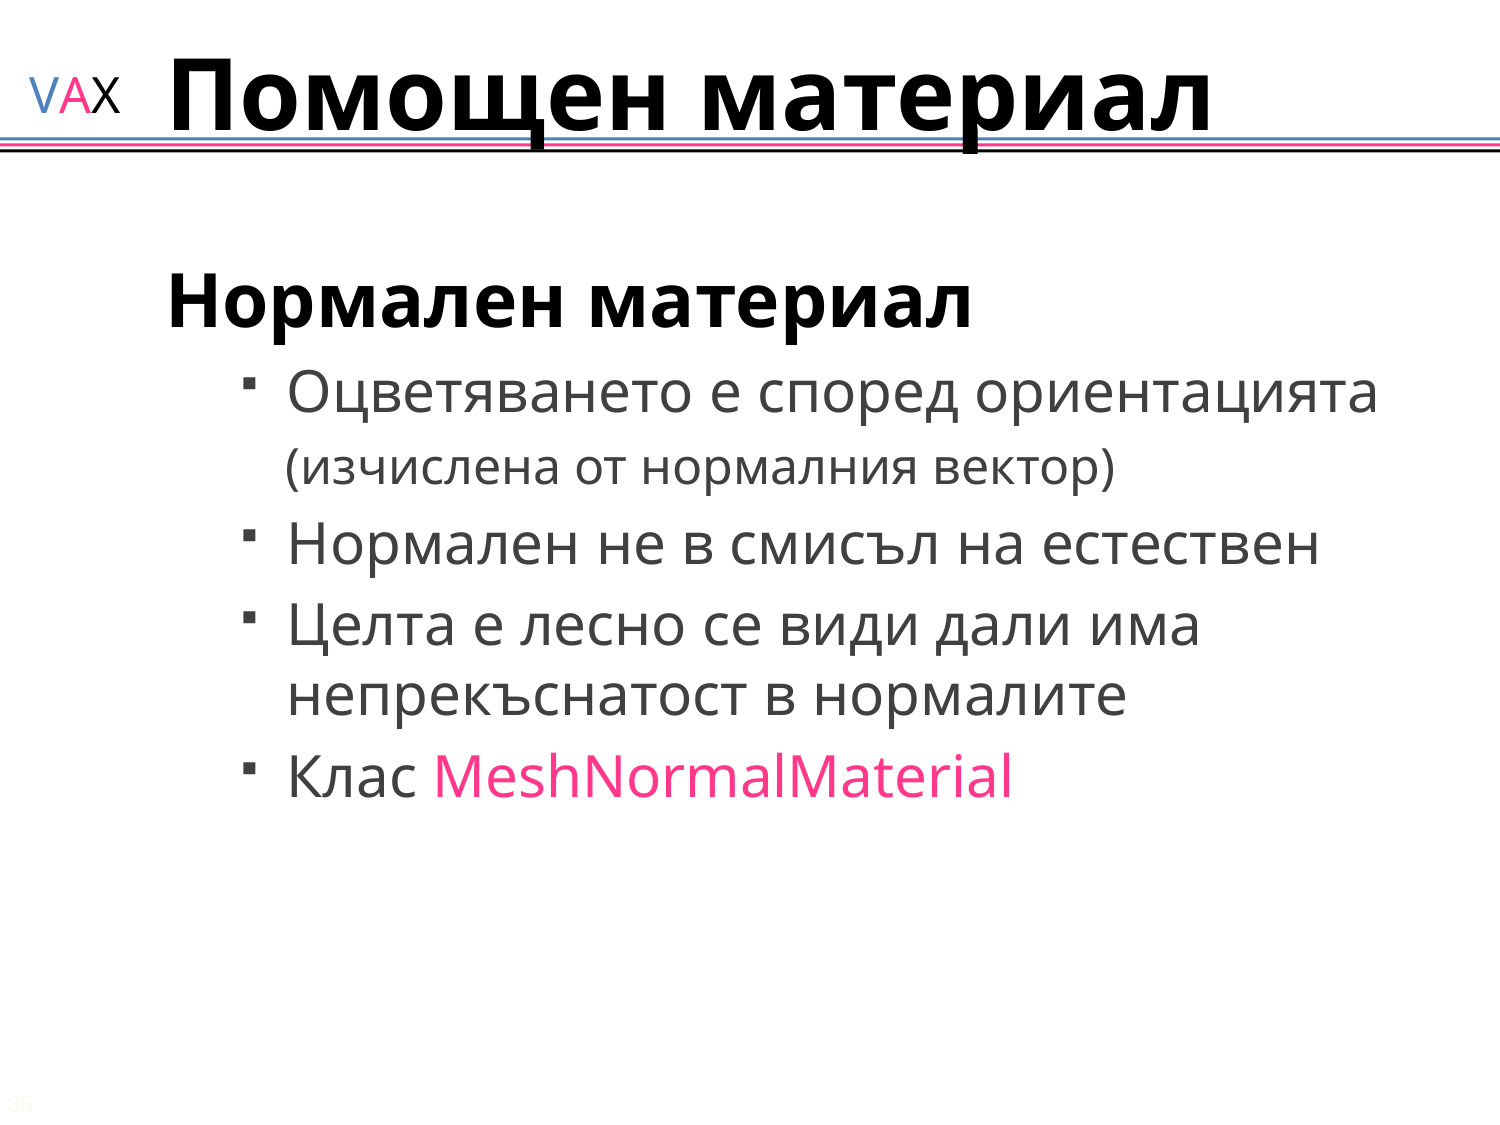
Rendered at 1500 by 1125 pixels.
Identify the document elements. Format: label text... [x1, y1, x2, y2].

title Помощен материал [0, 37, 1500, 144]
list Нормален материал Оцветяването е според ориентацията (изчислена от нормалния вектор) Нормален не в смисъл на естествен Целта е лесно се види дали има непрекъснатост в нормалите Клас MeshNormalMaterial [150, 200, 1488, 1113]
